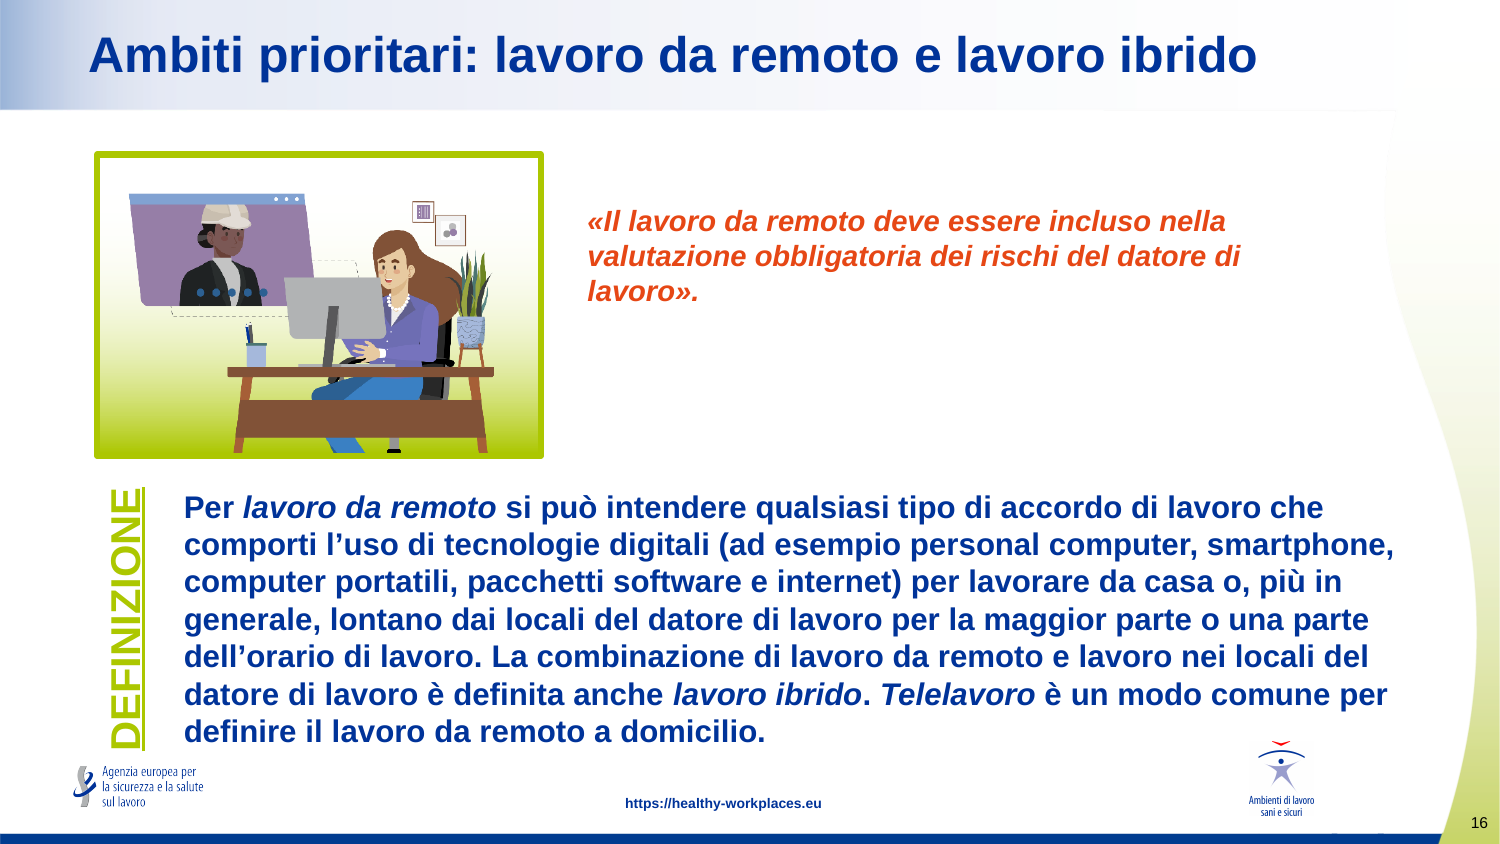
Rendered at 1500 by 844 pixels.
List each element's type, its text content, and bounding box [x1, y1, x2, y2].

text_box DEFINIZIONE [91, 470, 156, 767]
text_box «Il lavoro da remoto deve essere incluso nella valutazione obbligatoria dei rischi del datore di lavoro». [572, 160, 1287, 315]
picture [0, 0, 1500, 844]
title Ambiti prioritari: lavoro da remoto e lavoro ibrido [73, 0, 1314, 131]
text_box Per lavoro da remoto si può intendere qualsiasi tipo di accordo di lavoro che comporti l’uso di tecnologie digitali (ad esempio personal computer, smartphone, computer portatili, pacchetti software e internet) per lavorare da casa o, più in generale, lontano dai locali del datore di lavoro per la maggior parte o una parte dell’orario di lavoro. La combinazione di lavoro da remoto e lavoro nei locali del datore di lavoro è definita anche lavoro ibrido. Telelavoro è un modo comune per definire il lavoro da remoto a domicilio. [168, 479, 1457, 757]
